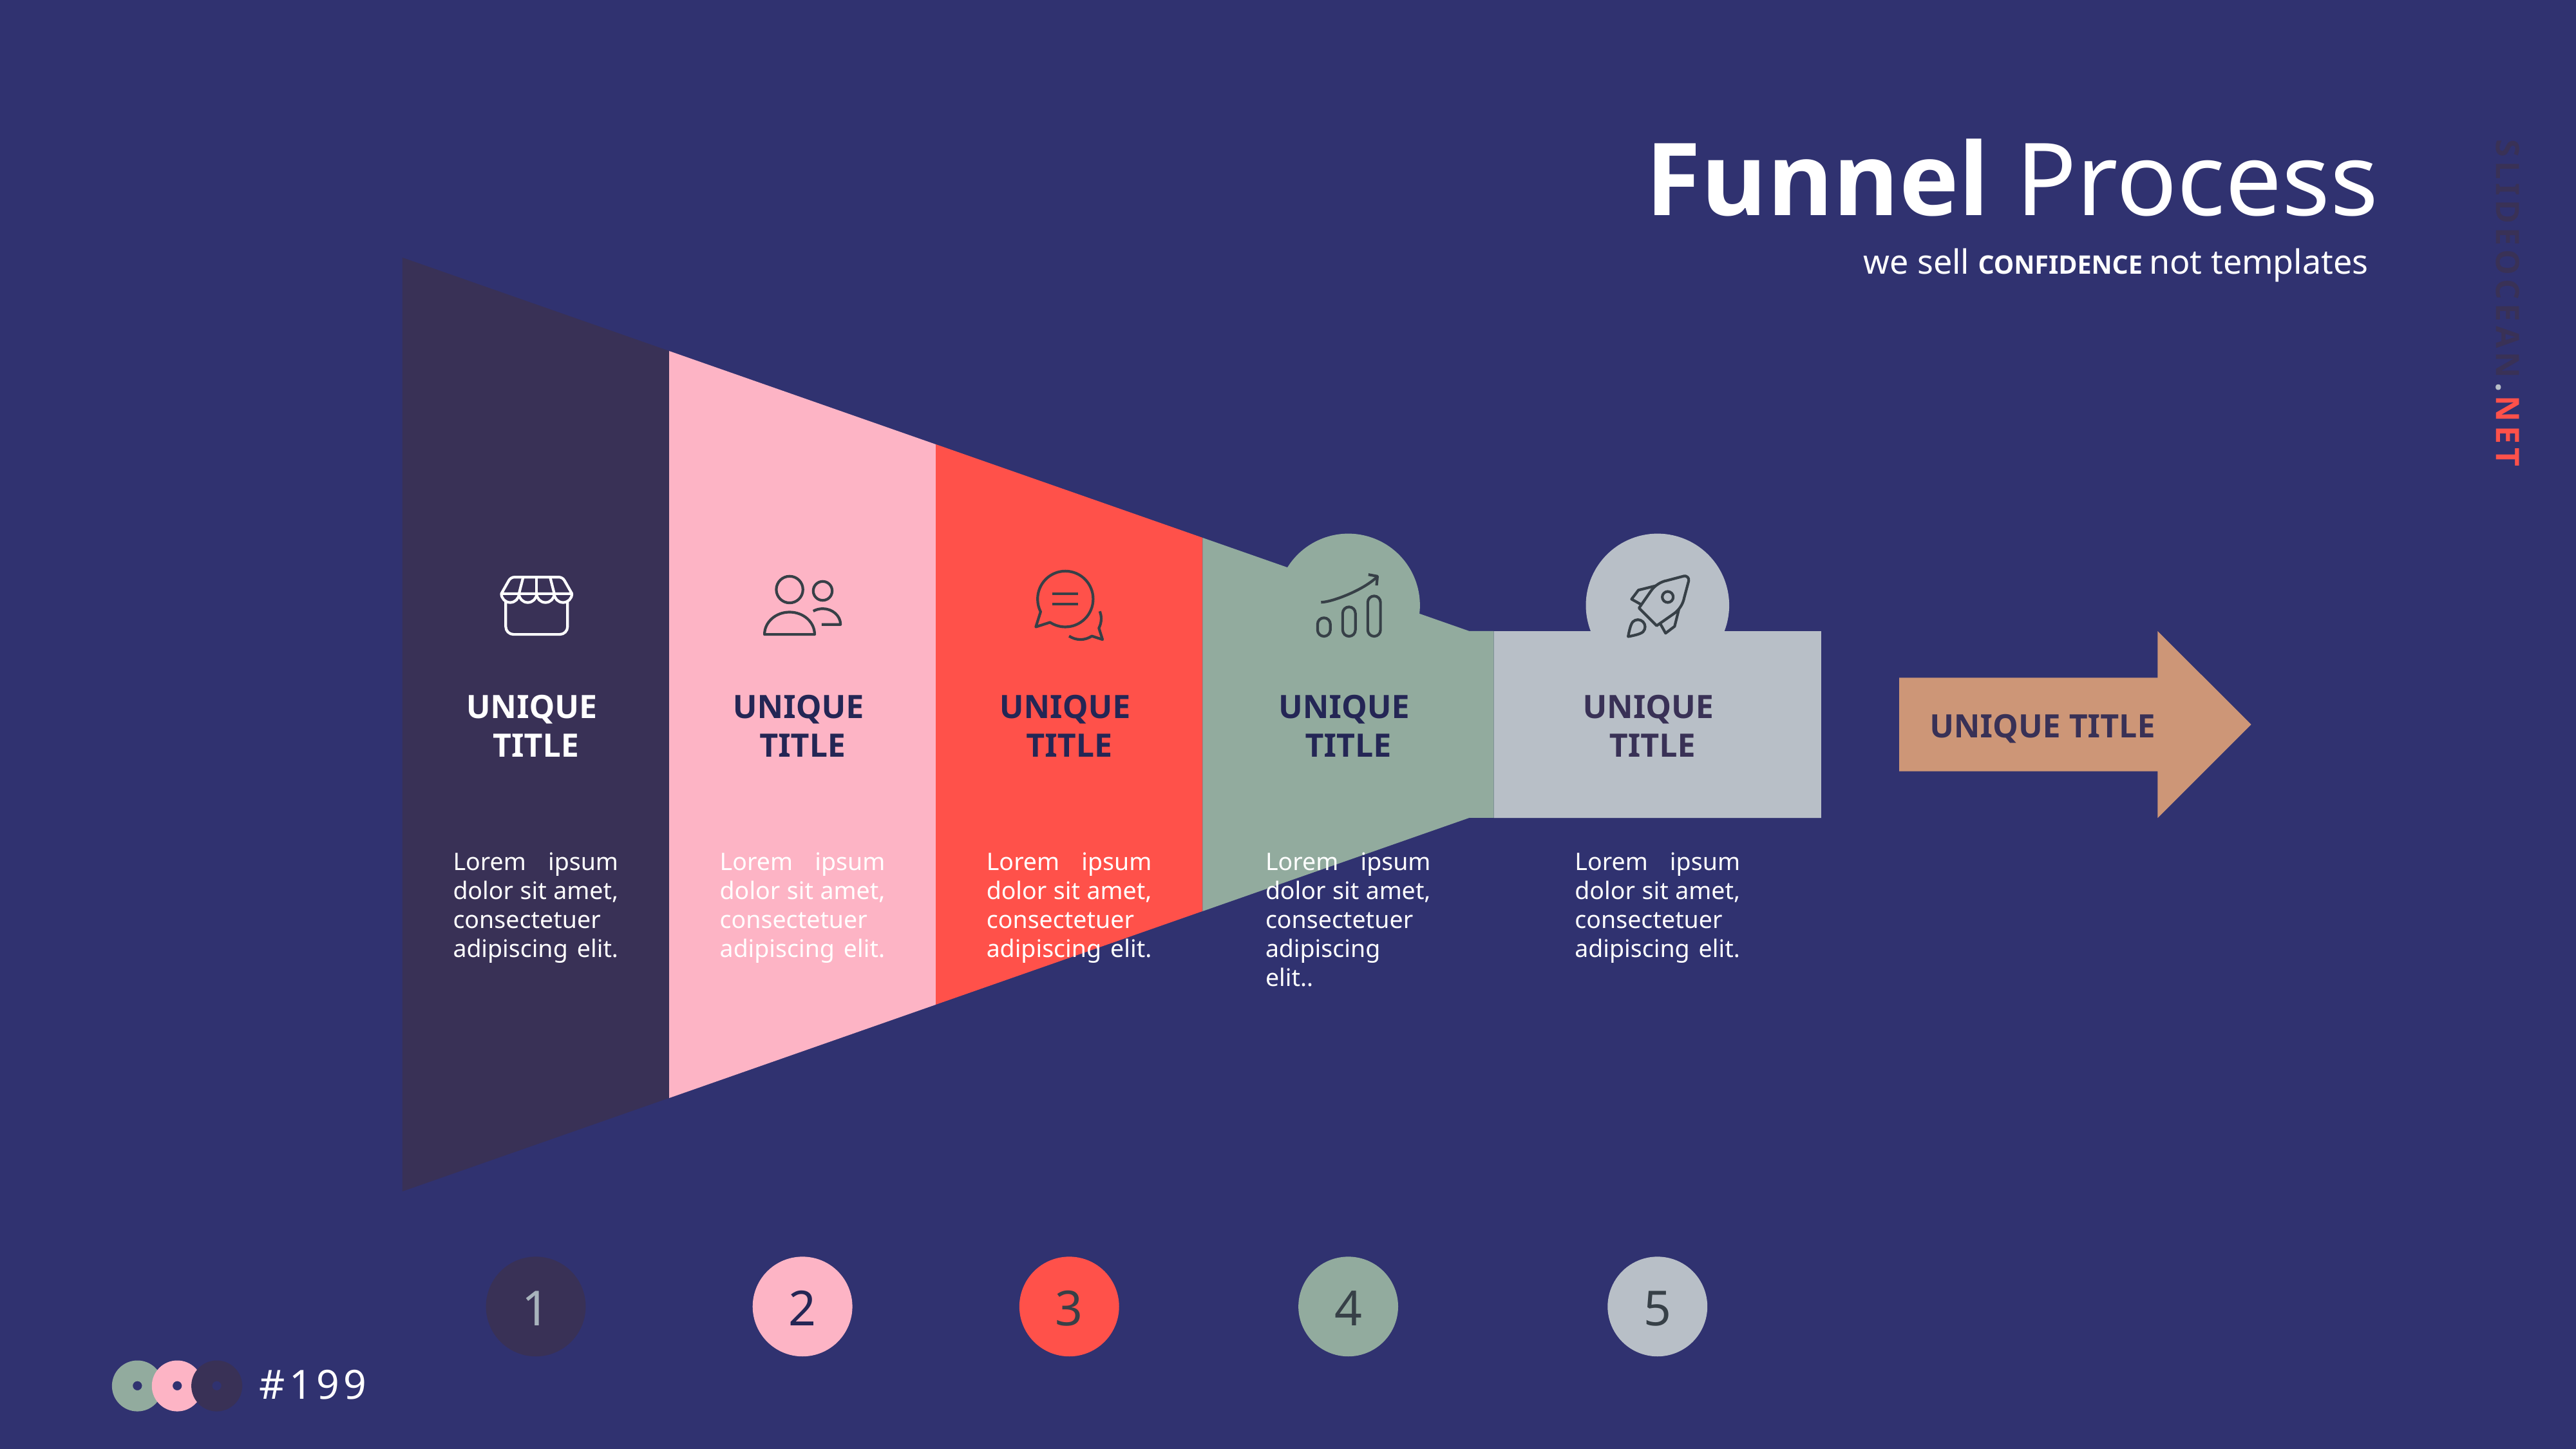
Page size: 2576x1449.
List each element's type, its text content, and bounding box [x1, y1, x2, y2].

text_box UNIQUE TITLE [1908, 700, 2177, 749]
text_box 1 [485, 1255, 587, 1358]
text_box [1584, 533, 1730, 678]
text_box Lorem ipsum dolor sit amet, consectetuer adipiscing elit. [443, 841, 629, 967]
text_box 3 [1018, 1255, 1121, 1358]
text_box [1493, 630, 1823, 819]
text_box [1631, 576, 1689, 634]
text_box [996, 533, 1142, 678]
text_box [776, 576, 803, 603]
text_box [1036, 571, 1094, 627]
text_box [1367, 596, 1381, 637]
text_box [813, 581, 833, 601]
text_box 5 [1606, 1255, 1709, 1358]
text_box Funnel Process [1636, 110, 2389, 241]
text_box [1201, 536, 1495, 913]
text_box UNIQUE TITLE [710, 681, 895, 768]
text_box [1069, 611, 1103, 640]
text_box Lorem ipsum dolor sit amet, consectetuer adipiscing elit. [710, 841, 895, 967]
text_box Lorem ipsum dolor sit amet, consectetuer adipiscing elit.. [1256, 841, 1441, 996]
text_box 4 [1297, 1255, 1399, 1358]
text_box [730, 533, 876, 678]
text_box UNIQUE TITLE [1256, 681, 1441, 768]
text_box Lorem ipsum dolor sit amet, consectetuer adipiscing elit. [1565, 841, 1750, 967]
text_box [463, 533, 609, 678]
text_box [1317, 618, 1331, 637]
text_box #199 [259, 1359, 402, 1408]
text_box [813, 609, 841, 625]
text_box [1342, 607, 1356, 637]
text_box [501, 577, 573, 635]
text_box UNIQUE TITLE [443, 681, 629, 768]
text_box [401, 256, 670, 1193]
text_box [1898, 629, 2253, 820]
text_box [1321, 574, 1378, 603]
text_box [670, 350, 934, 1099]
text_box [764, 612, 815, 635]
text_box Lorem ipsum dolor sit amet, consectetuer adipiscing elit. [977, 841, 1162, 967]
text_box [1628, 620, 1645, 637]
text_box 2 [752, 1255, 854, 1358]
text_box [934, 442, 1201, 1007]
text_box UNIQUE TITLE [977, 681, 1162, 768]
text_box [1275, 533, 1421, 678]
text_box we sell CONFIDENCE not templates [1853, 241, 2378, 285]
text_box UNIQUE TITLE [1556, 681, 1741, 768]
